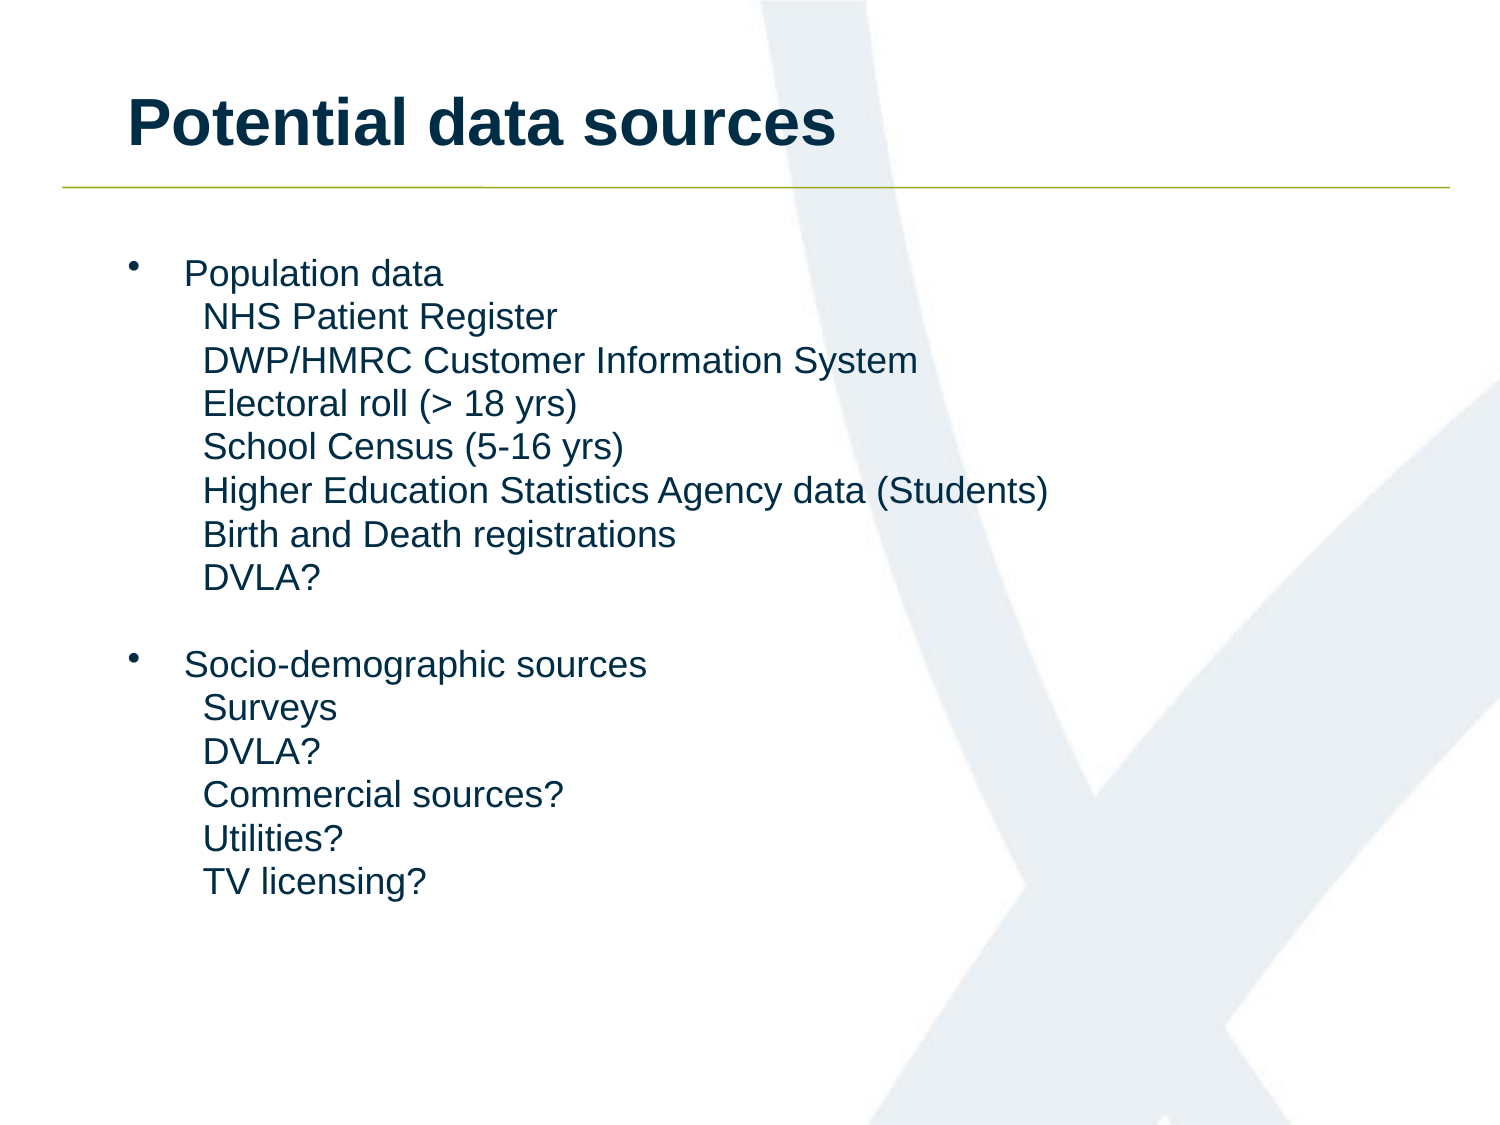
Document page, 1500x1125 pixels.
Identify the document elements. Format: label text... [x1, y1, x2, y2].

picture [0, 0, 1500, 1125]
title Potential data sources [112, 24, 1388, 213]
list Population data NHS Patient Register DWP/HMRC Customer Information System Electoral roll (> 18 yrs) School Census (5-16 yrs) Higher Education Statistics Agency data (Students) Birth and Death registrations DVLA? Socio-demographic sources Surveys DVLA? Commercial sources? Utilities? TV licensing? [112, 249, 1388, 1001]
